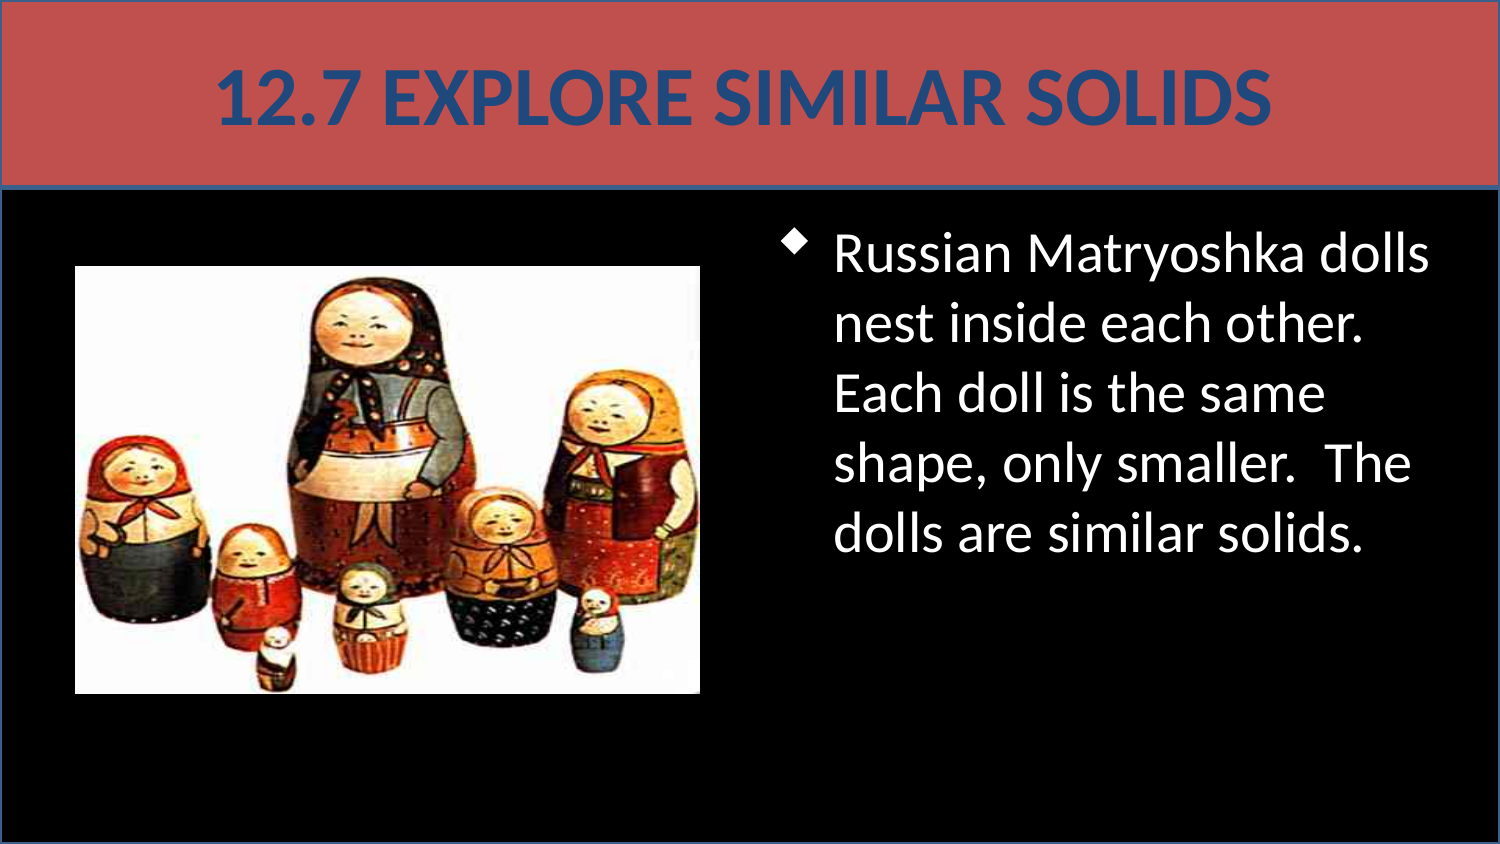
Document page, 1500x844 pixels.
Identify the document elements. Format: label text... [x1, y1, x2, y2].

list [74, 265, 701, 695]
list Russian Matryoshka dolls nest inside each other. Each doll is the same shape, only smaller. The dolls are similar solids. [762, 206, 1450, 754]
title 12.7 Explore Similar Solids [37, 33, 1450, 150]
